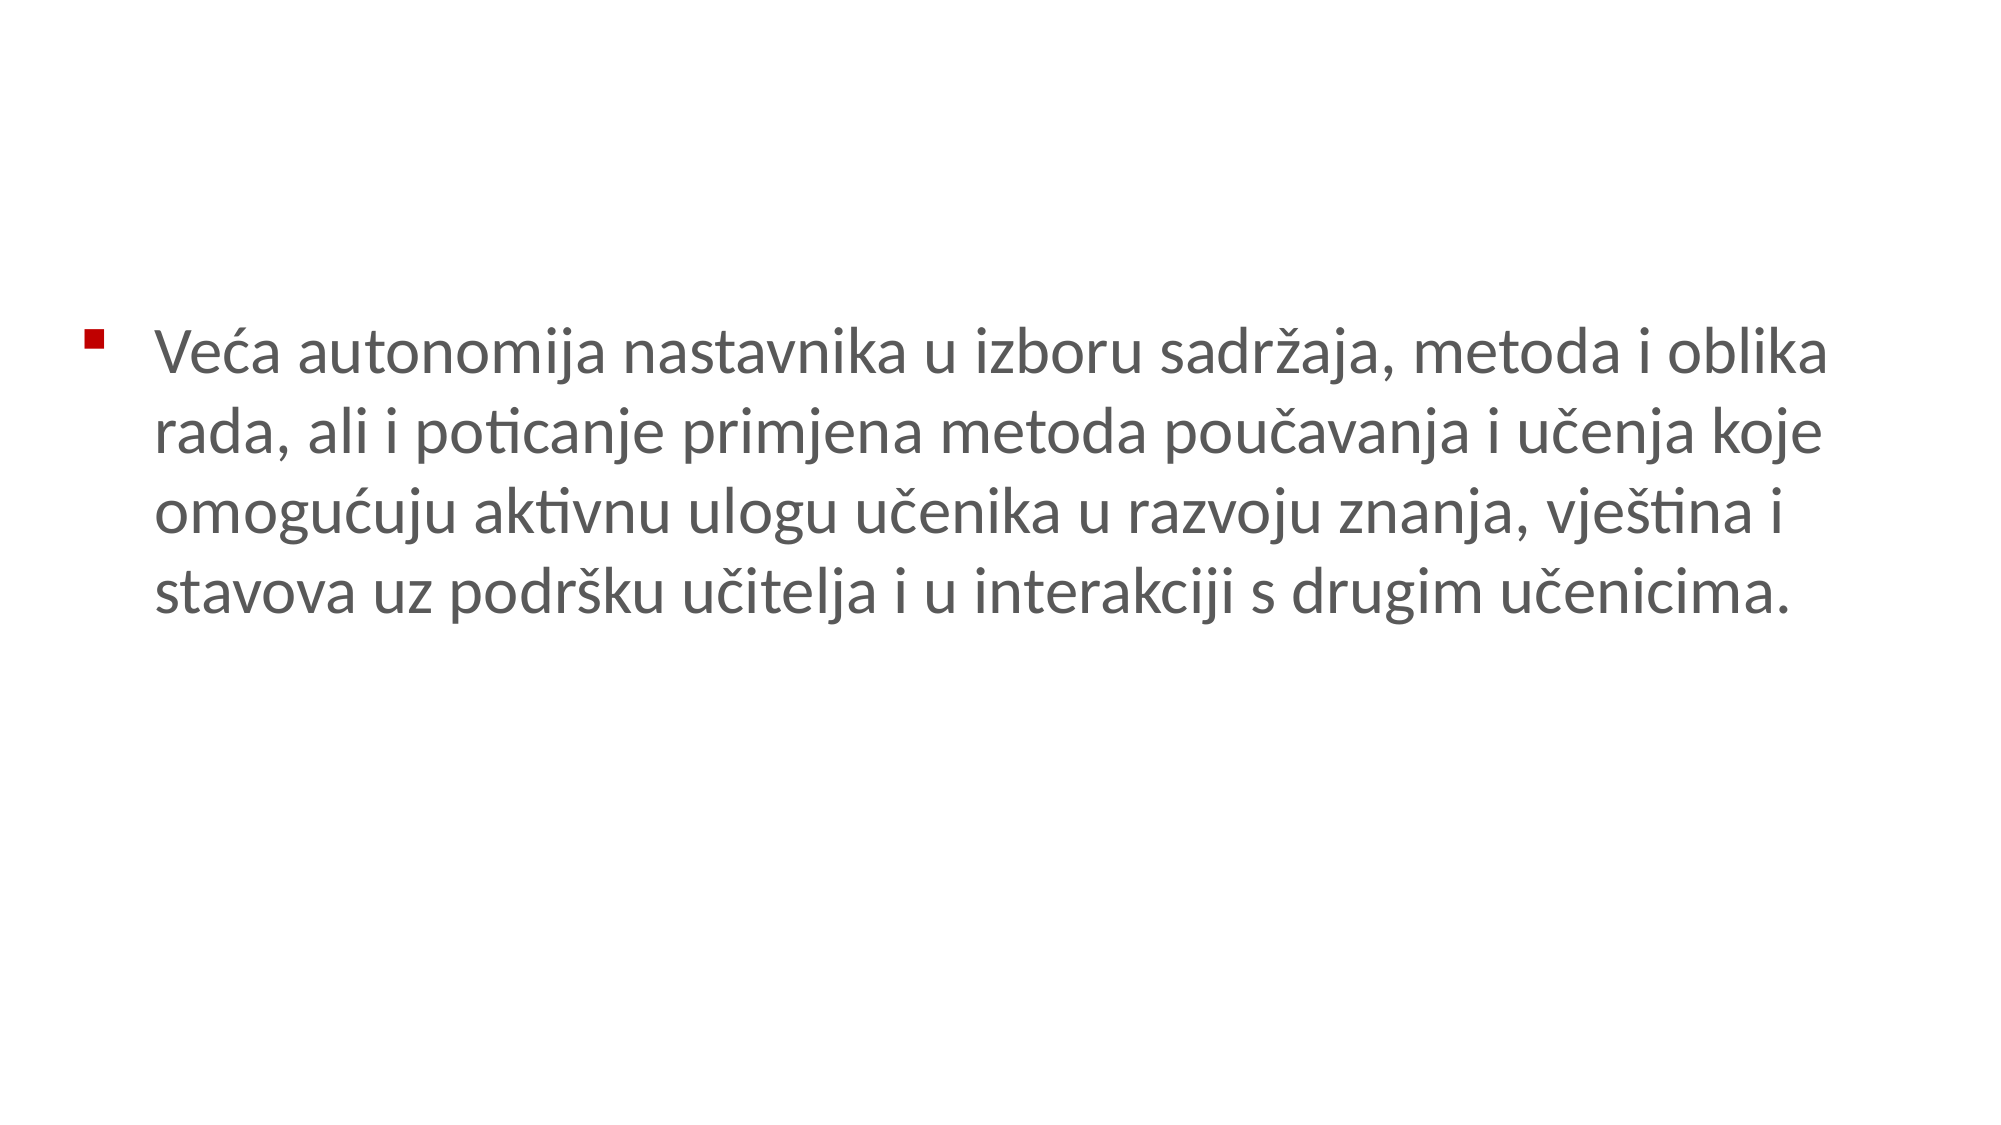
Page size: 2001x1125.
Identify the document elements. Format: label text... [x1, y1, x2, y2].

text_box Veća autonomija nastavnika u izboru sadržaja, metoda i oblika rada, ali i poticanje primjena metoda poučavanja i učenja koje omogućuju aktivnu ulogu učenika u razvoju znanja, vještina i stavova uz podršku učitelja i u interakciji s drugim učenicima. [64, 299, 1931, 657]
